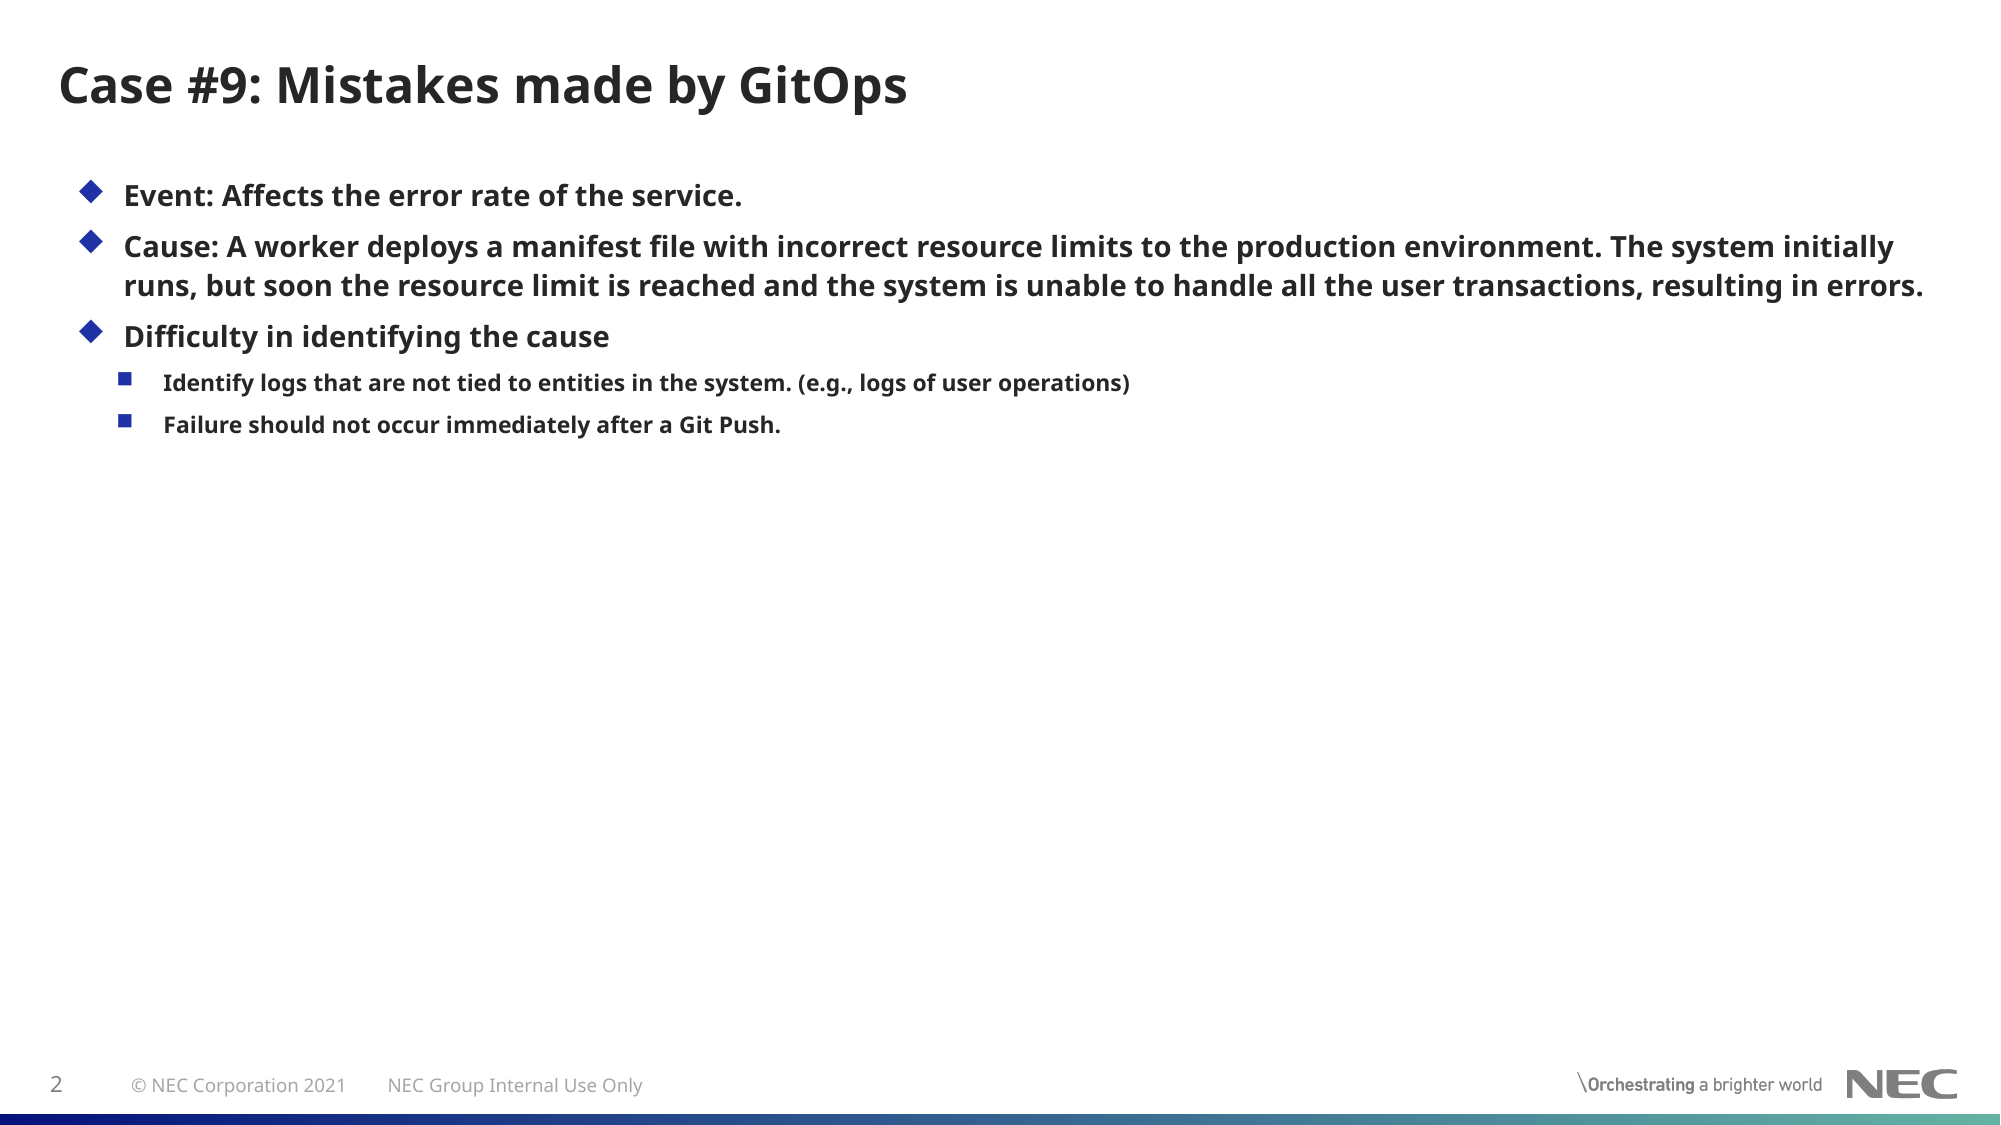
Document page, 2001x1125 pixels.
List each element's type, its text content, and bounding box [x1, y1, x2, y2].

picture [1577, 1069, 1957, 1099]
list Event: Affects the error rate of the service. Cause: A worker deploys a manifest file with incorrect resource limits to the production environment. The system initially runs, but soon the resource limit is reached and the system is unable to handle all the user transactions, resulting in errors. Difficulty in identifying the cause Identify logs that are not tied to entities in the system. (e.g., logs of user operations) Failure should not occur immediately after a Git Push. [43, 166, 1957, 1012]
title Case #9: Mistakes made by GitOps [43, 33, 1957, 135]
